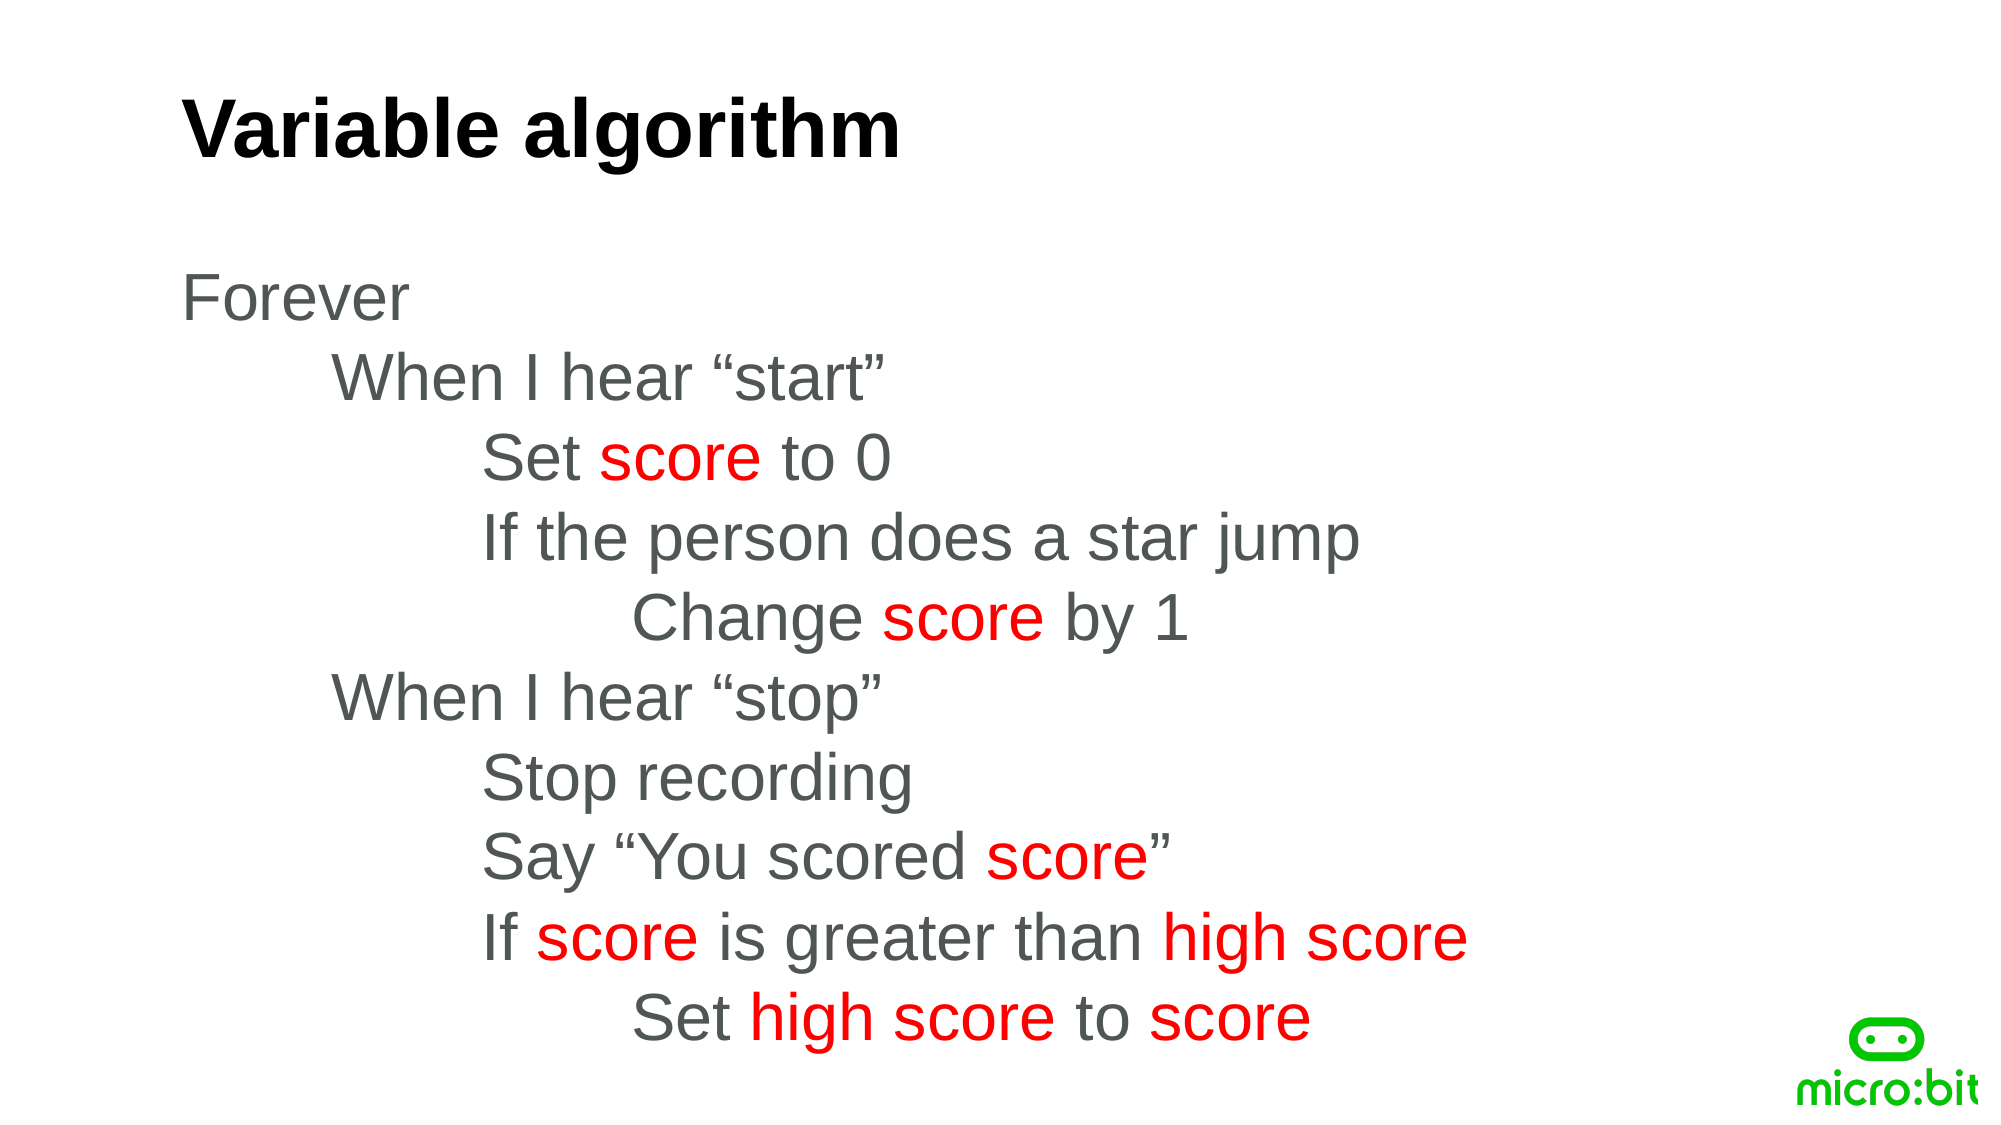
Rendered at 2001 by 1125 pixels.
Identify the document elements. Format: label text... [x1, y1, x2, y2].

picture [1797, 1017, 1978, 1106]
text_box Variable algorithm Forever When I hear “start” Set score to 0 If the person does a star jump Change score by 1 When I hear “stop” Stop recording Say “You scored score” If score is greater than high score Set high score to score [166, 60, 1918, 884]
